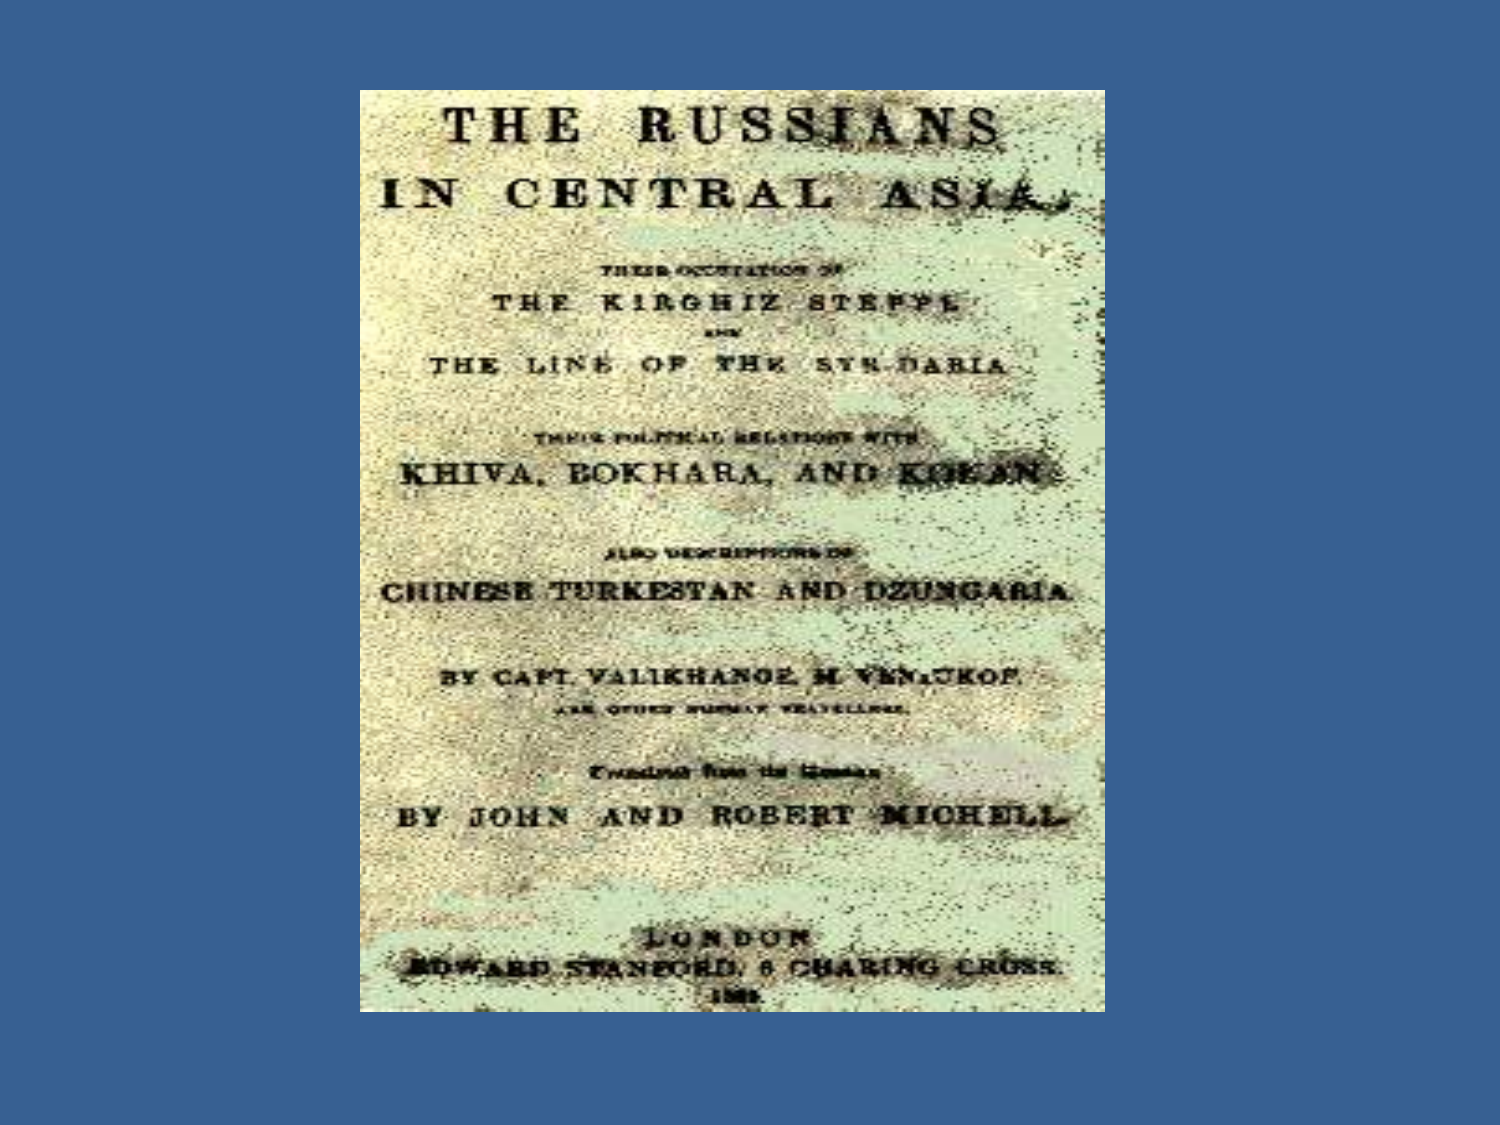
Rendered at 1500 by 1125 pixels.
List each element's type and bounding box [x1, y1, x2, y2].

picture [359, 89, 1105, 1012]
